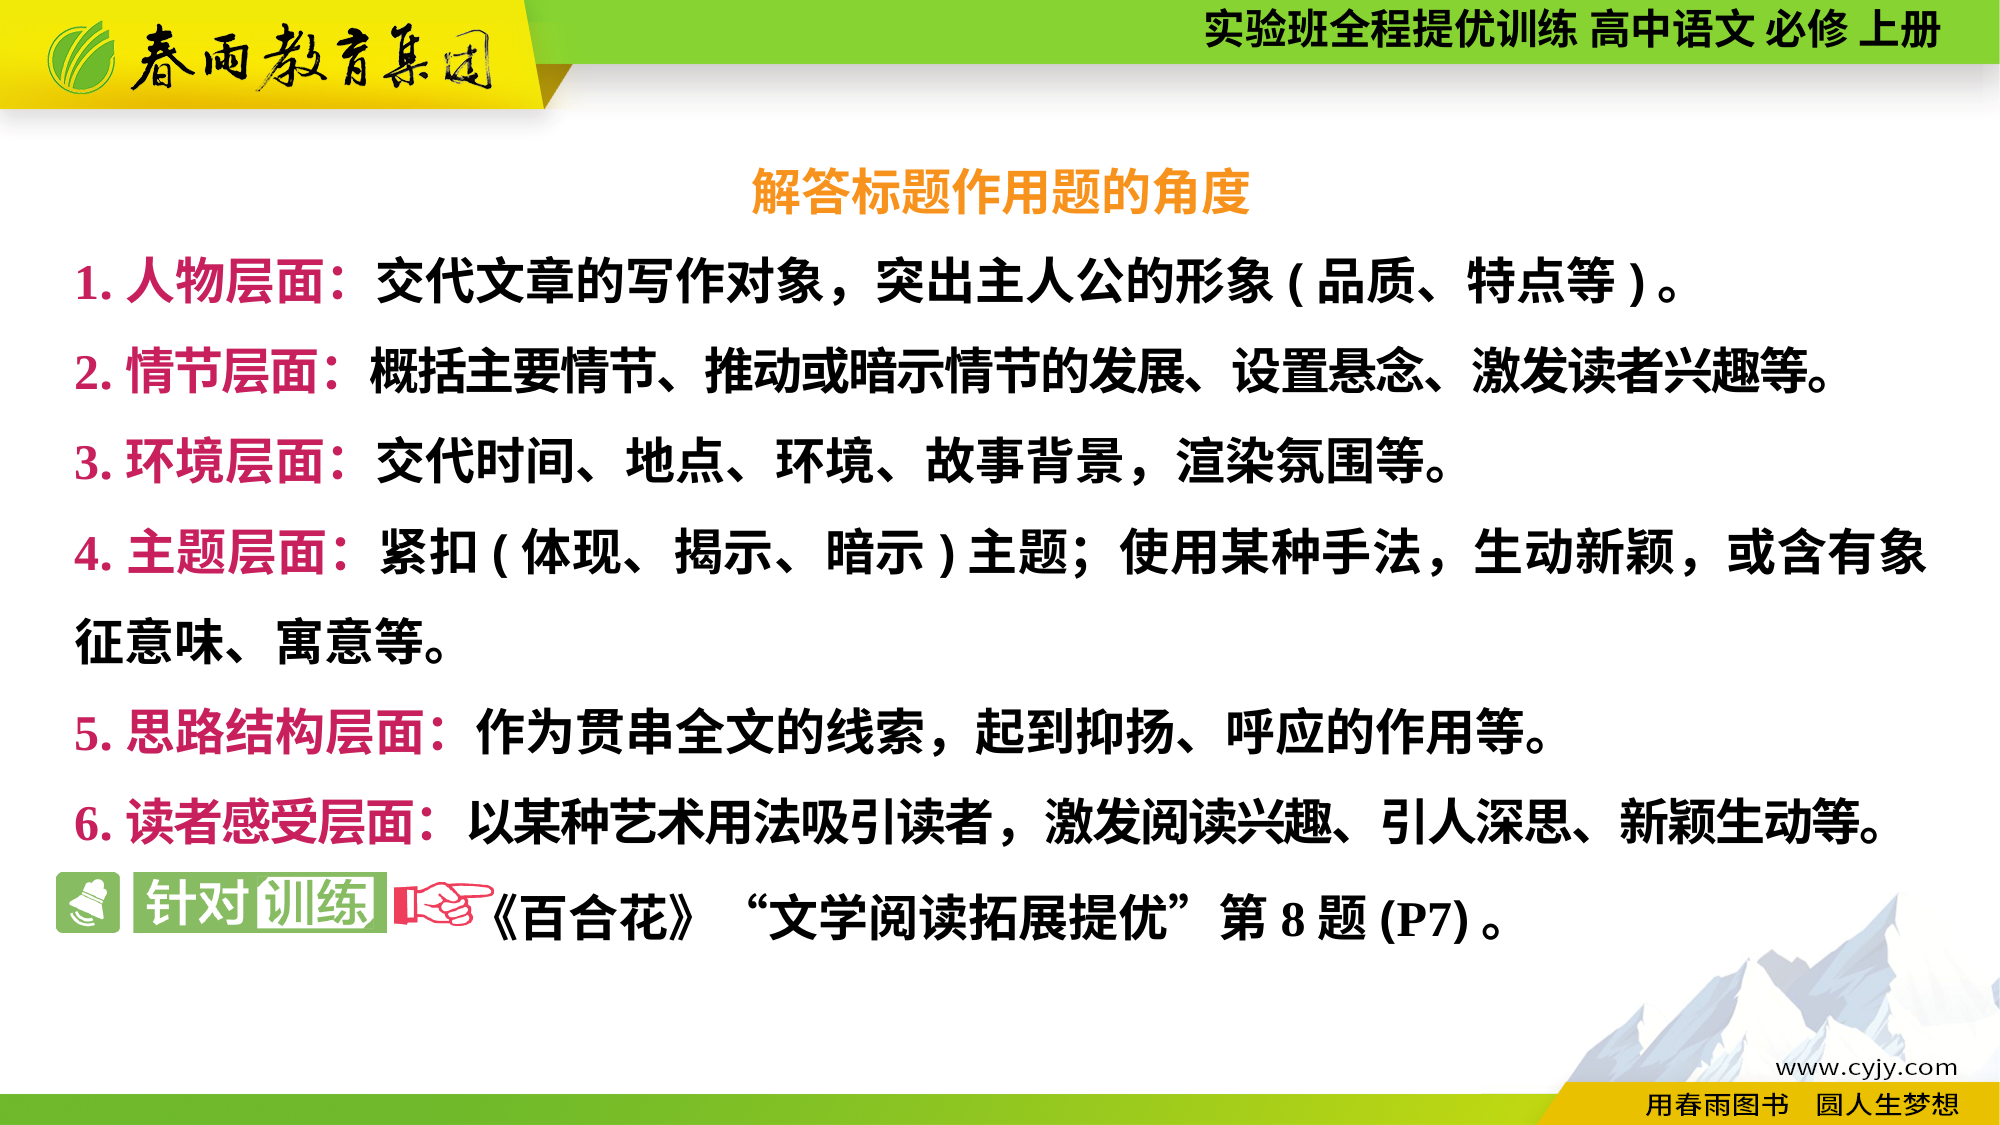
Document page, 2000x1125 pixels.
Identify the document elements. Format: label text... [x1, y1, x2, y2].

picture [0, 0, 2000, 1125]
text_box 《百合花》“文学阅读拓展提优”第8题(P7)。 [59, 848, 1944, 954]
list 解答标题作用题的角度 1.人物层面：交代文章的写作对象，突出主人公的形象(品质、特点等)。 2.情节层面：概括主要情节、推动或暗示情节的发展、设置悬念、激发读者兴趣等。 3.环境层面：交代时间、地点、环境、故事背景，渲染氛围等。 4.主题层面：紧扣(体现、揭示、暗示)主题；使用某种手法，生动新颖，或含有象征意味、寓意等。 5.思路结构层面：作为贯串全文的线索，起到抑扬、呼应的作用等。 6.读者感受层面：以某种艺术用法吸引读者，激发阅读兴趣、引人深思、新颖生动等。 [59, 122, 1944, 848]
